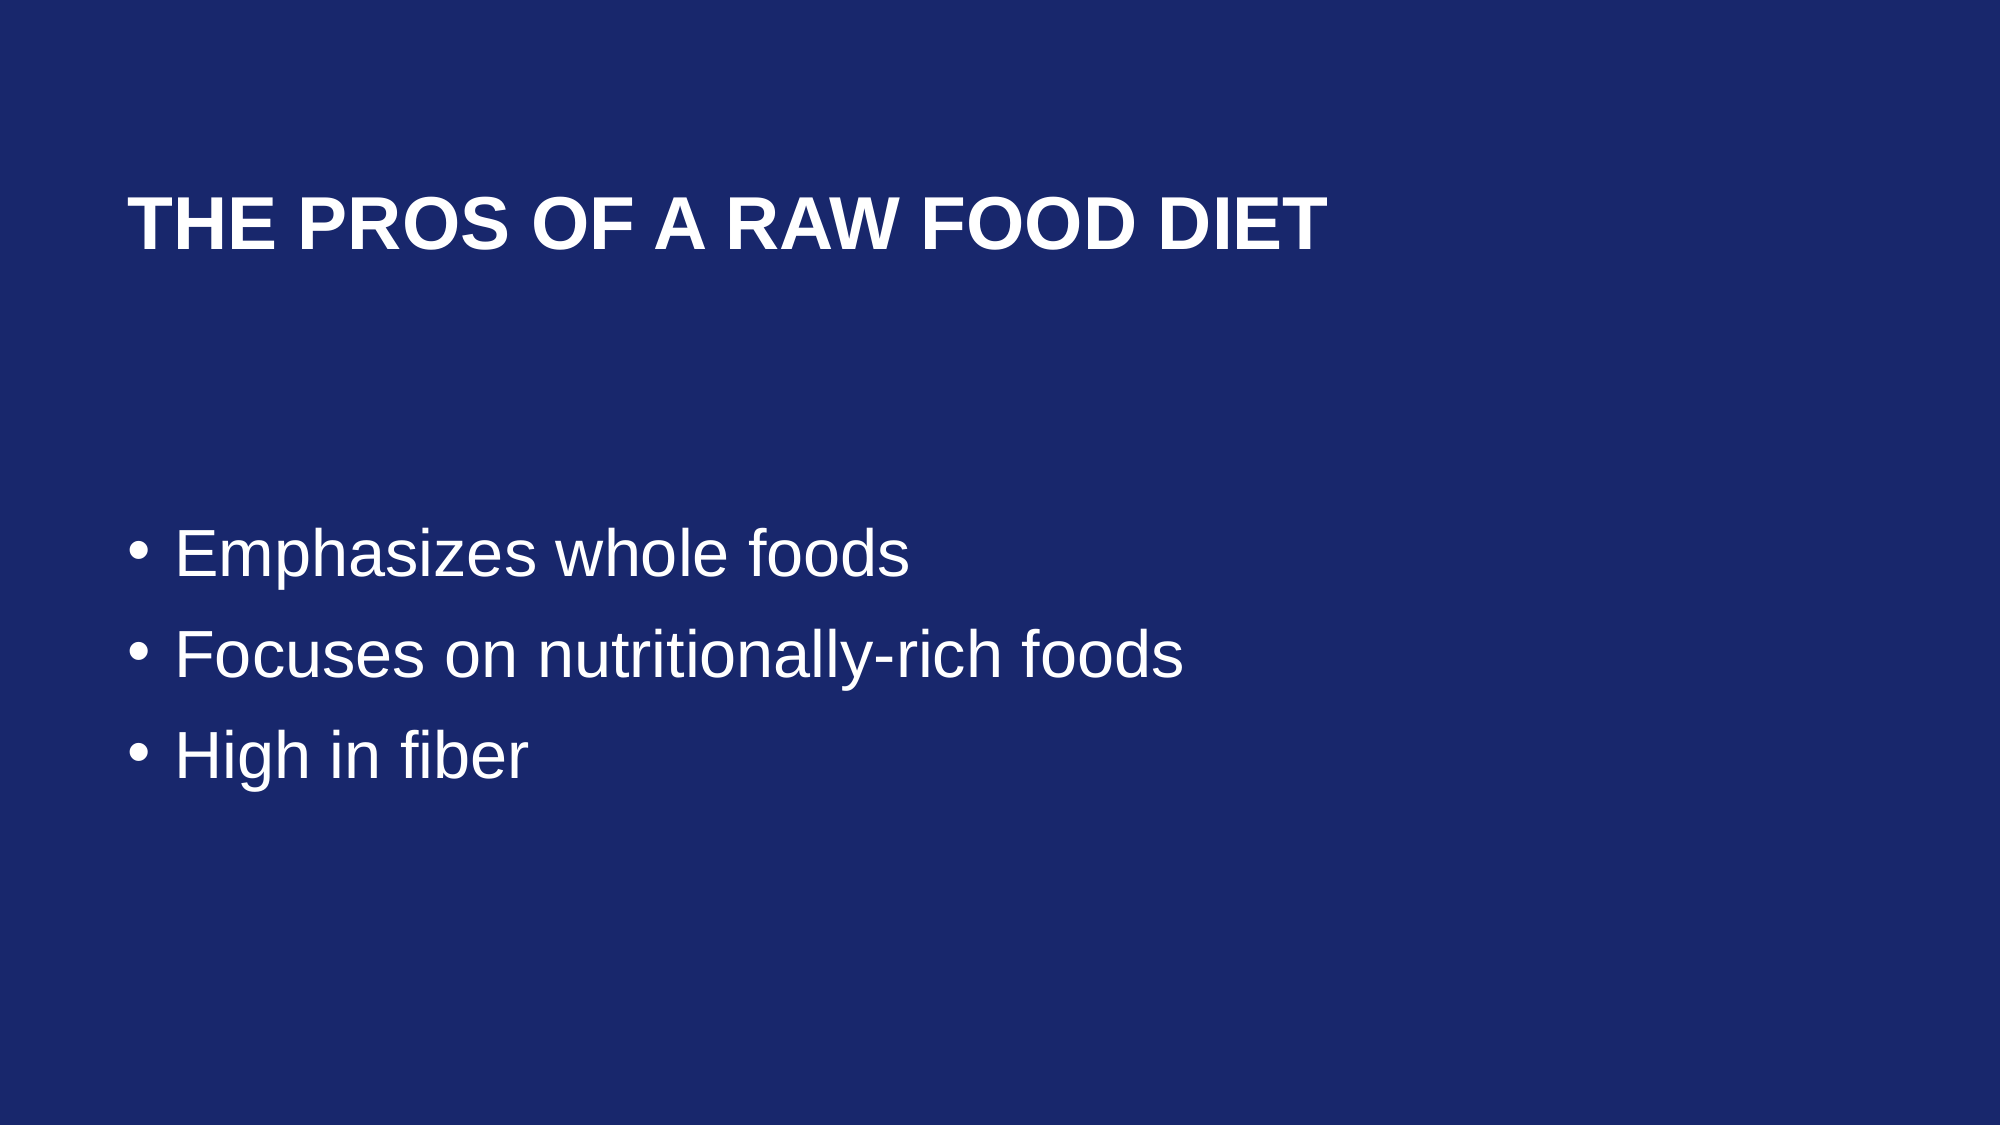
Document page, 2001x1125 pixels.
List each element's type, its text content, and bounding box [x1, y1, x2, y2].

title The Pros of a Raw Food Diet [112, 99, 1775, 339]
list Emphasizes whole foods Focuses on nutritionally-rich foods High in fiber [112, 351, 1775, 950]
